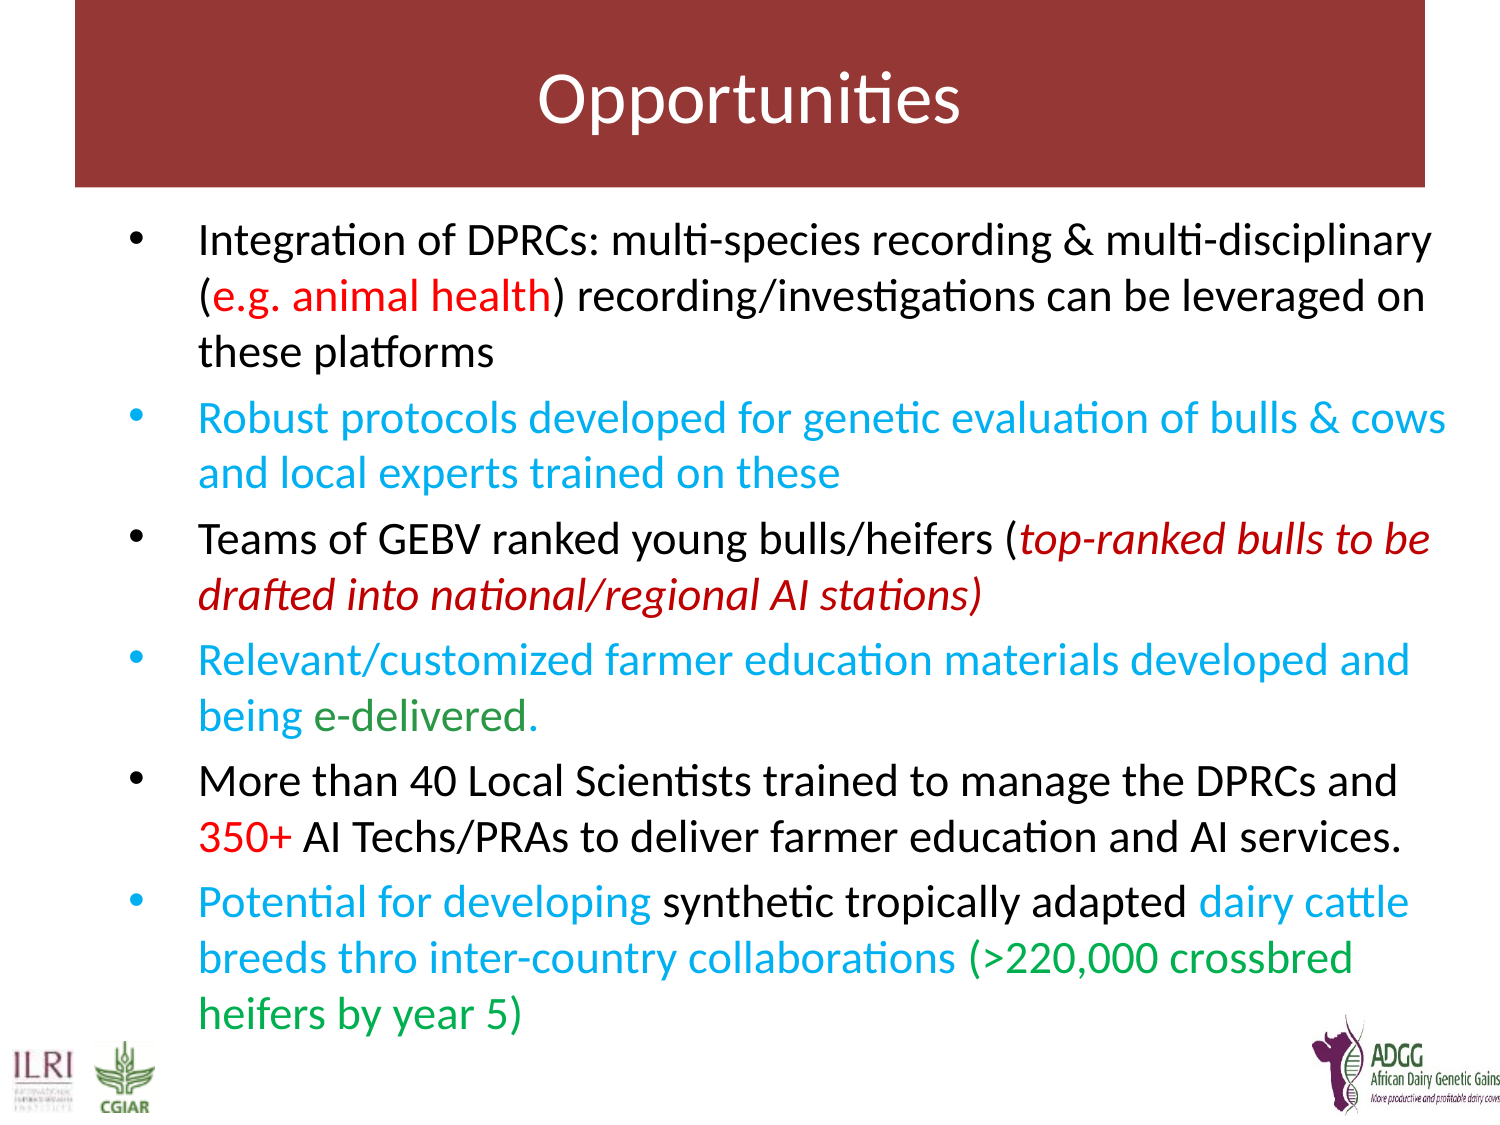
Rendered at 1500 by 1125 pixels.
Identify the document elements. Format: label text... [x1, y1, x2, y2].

picture [12, 1050, 74, 1113]
picture [94, 1050, 155, 1113]
list Integration of DPRCs: multi-species recording & multi-disciplinary (e.g. animal health) recording/investigations can be leveraged on these platforms Robust protocols developed for genetic evaluation of bulls & cows and local experts trained on these Teams of GEBV ranked young bulls/heifers (top-ranked bulls to be drafted into national/regional AI stations) Relevant/customized farmer education materials developed and being e-delivered. More than 40 Local Scientists trained to manage the DPRCs and 350+ AI Techs/PRAs to deliver farmer education and AI services. Potential for developing synthetic tropically adapted dairy cattle breeds thro inter-country collaborations (>220,000 crossbred heifers by year 5) [0, 201, 1500, 1050]
picture [1312, 1010, 1500, 1116]
title Opportunities [75, 0, 1425, 188]
